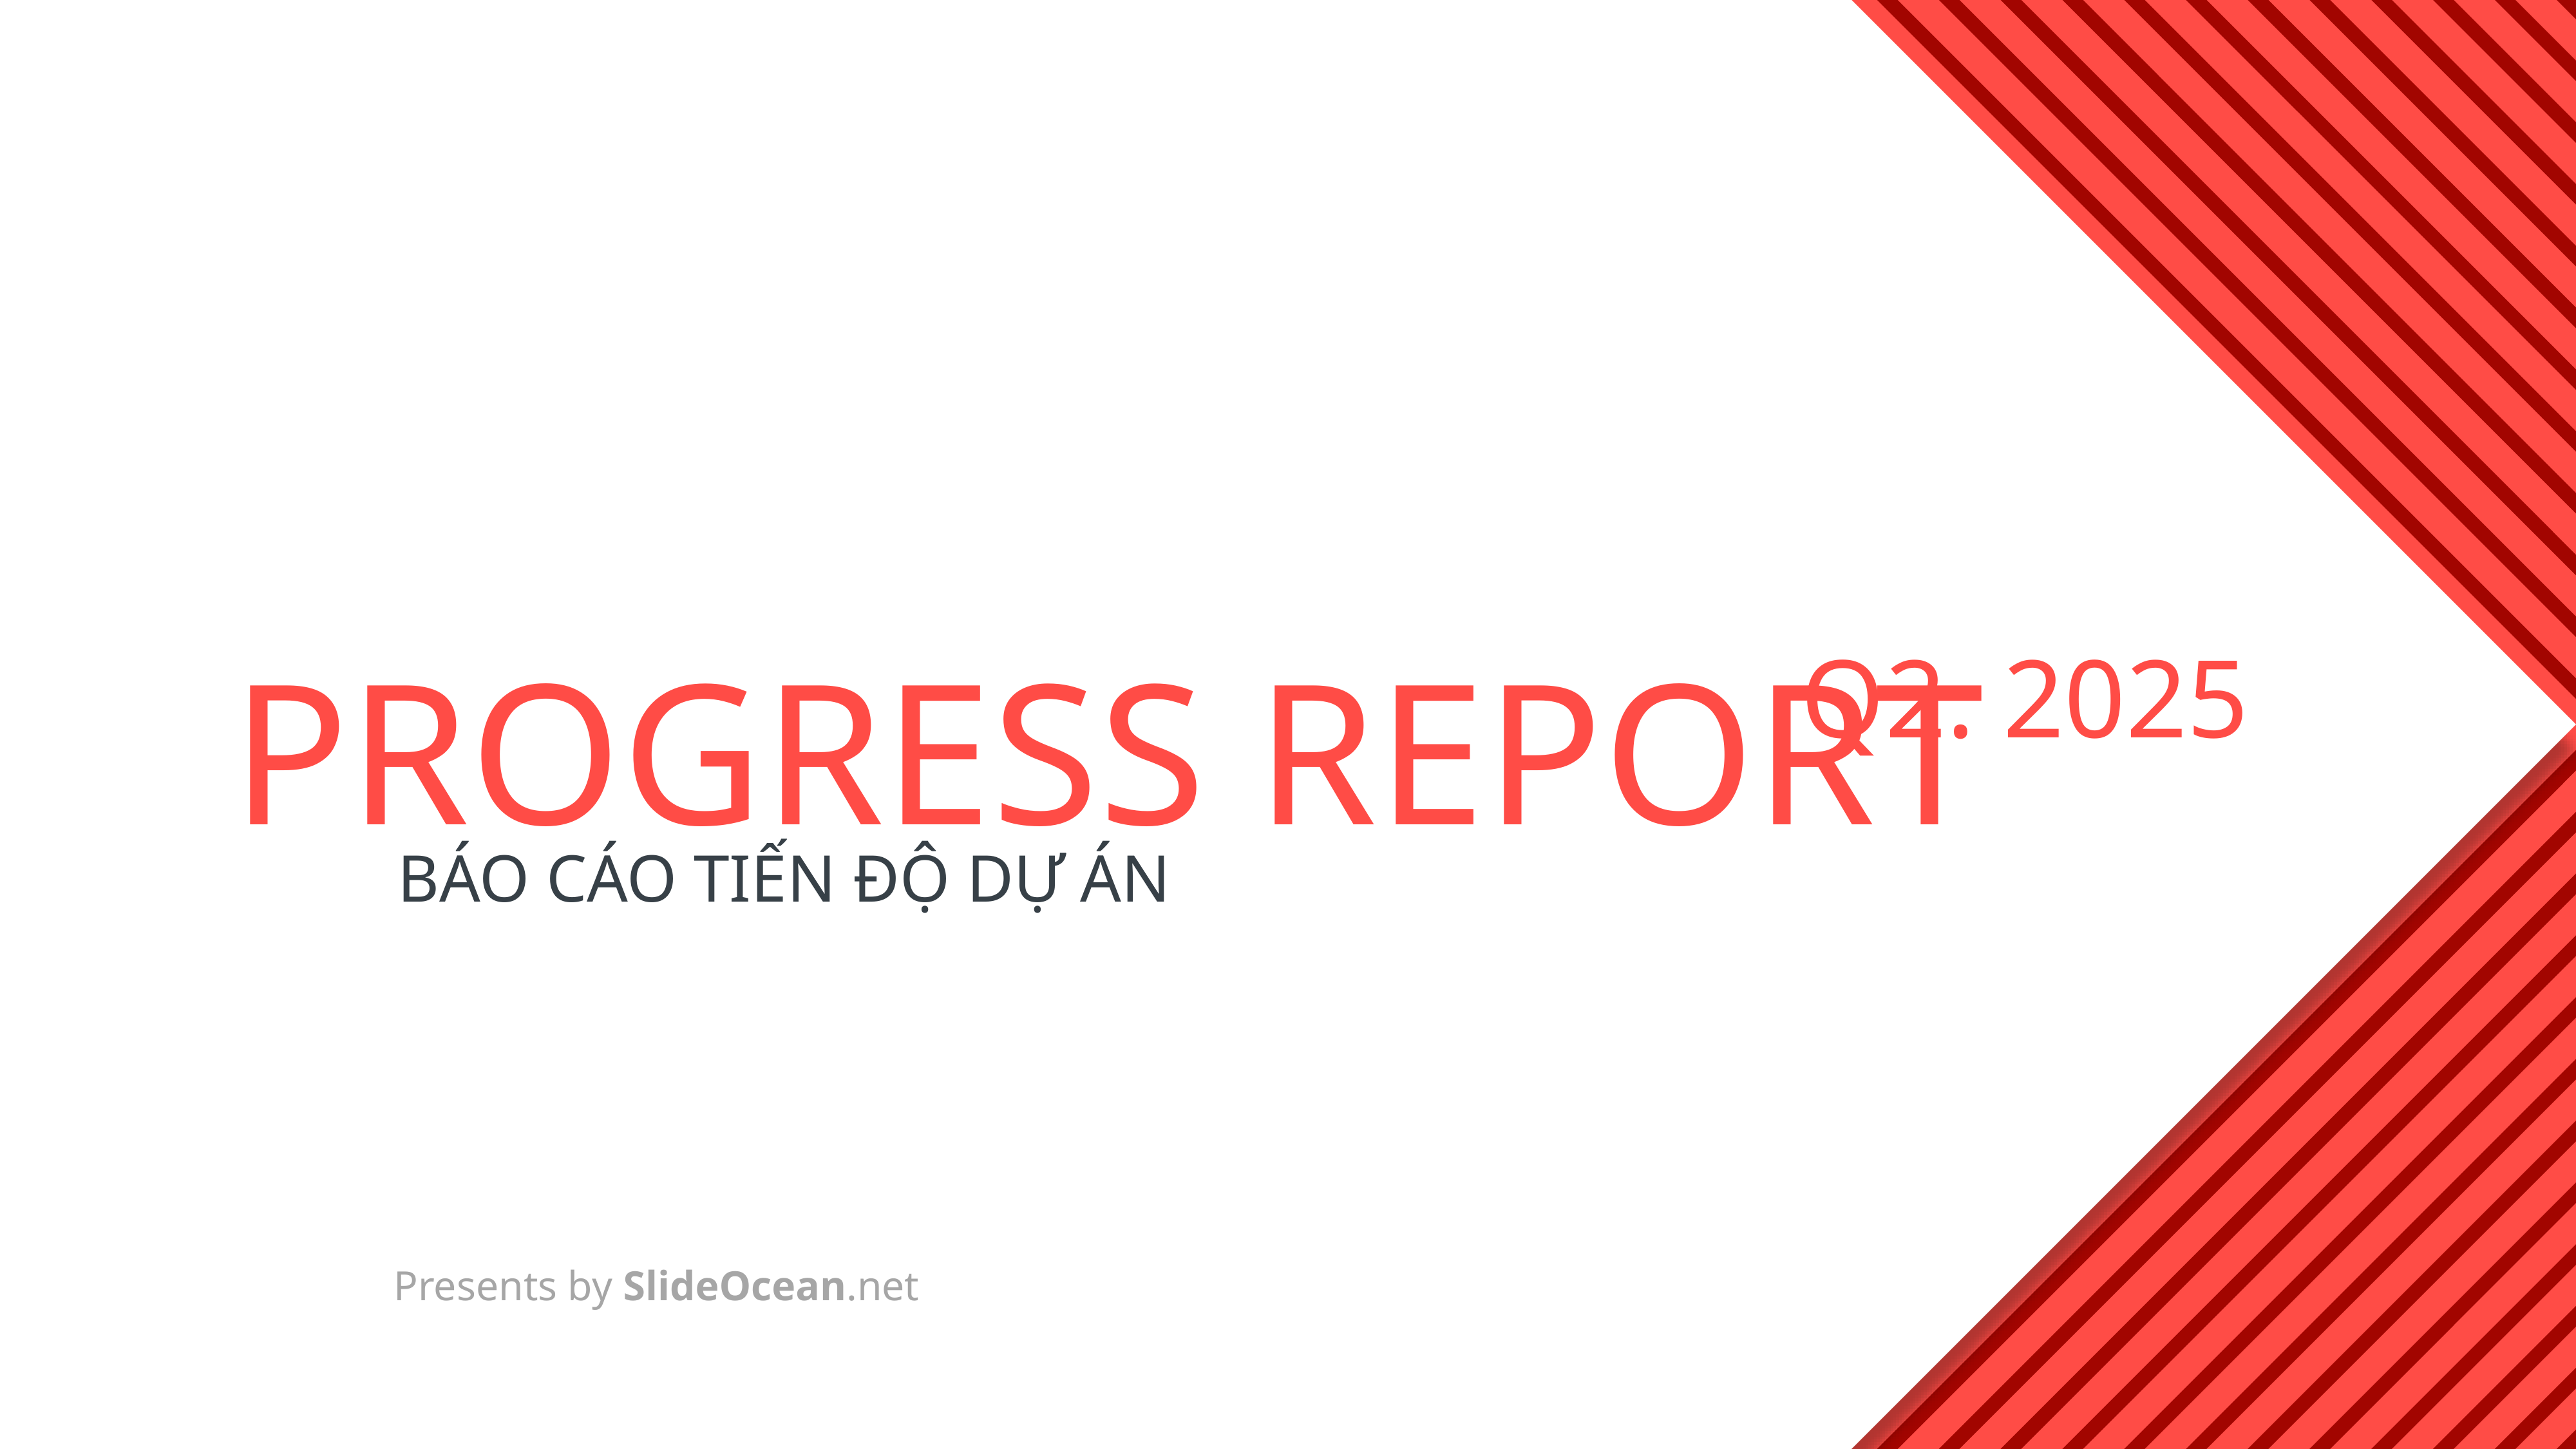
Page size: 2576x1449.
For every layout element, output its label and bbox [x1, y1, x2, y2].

text_box [0, 0, 2576, 1449]
